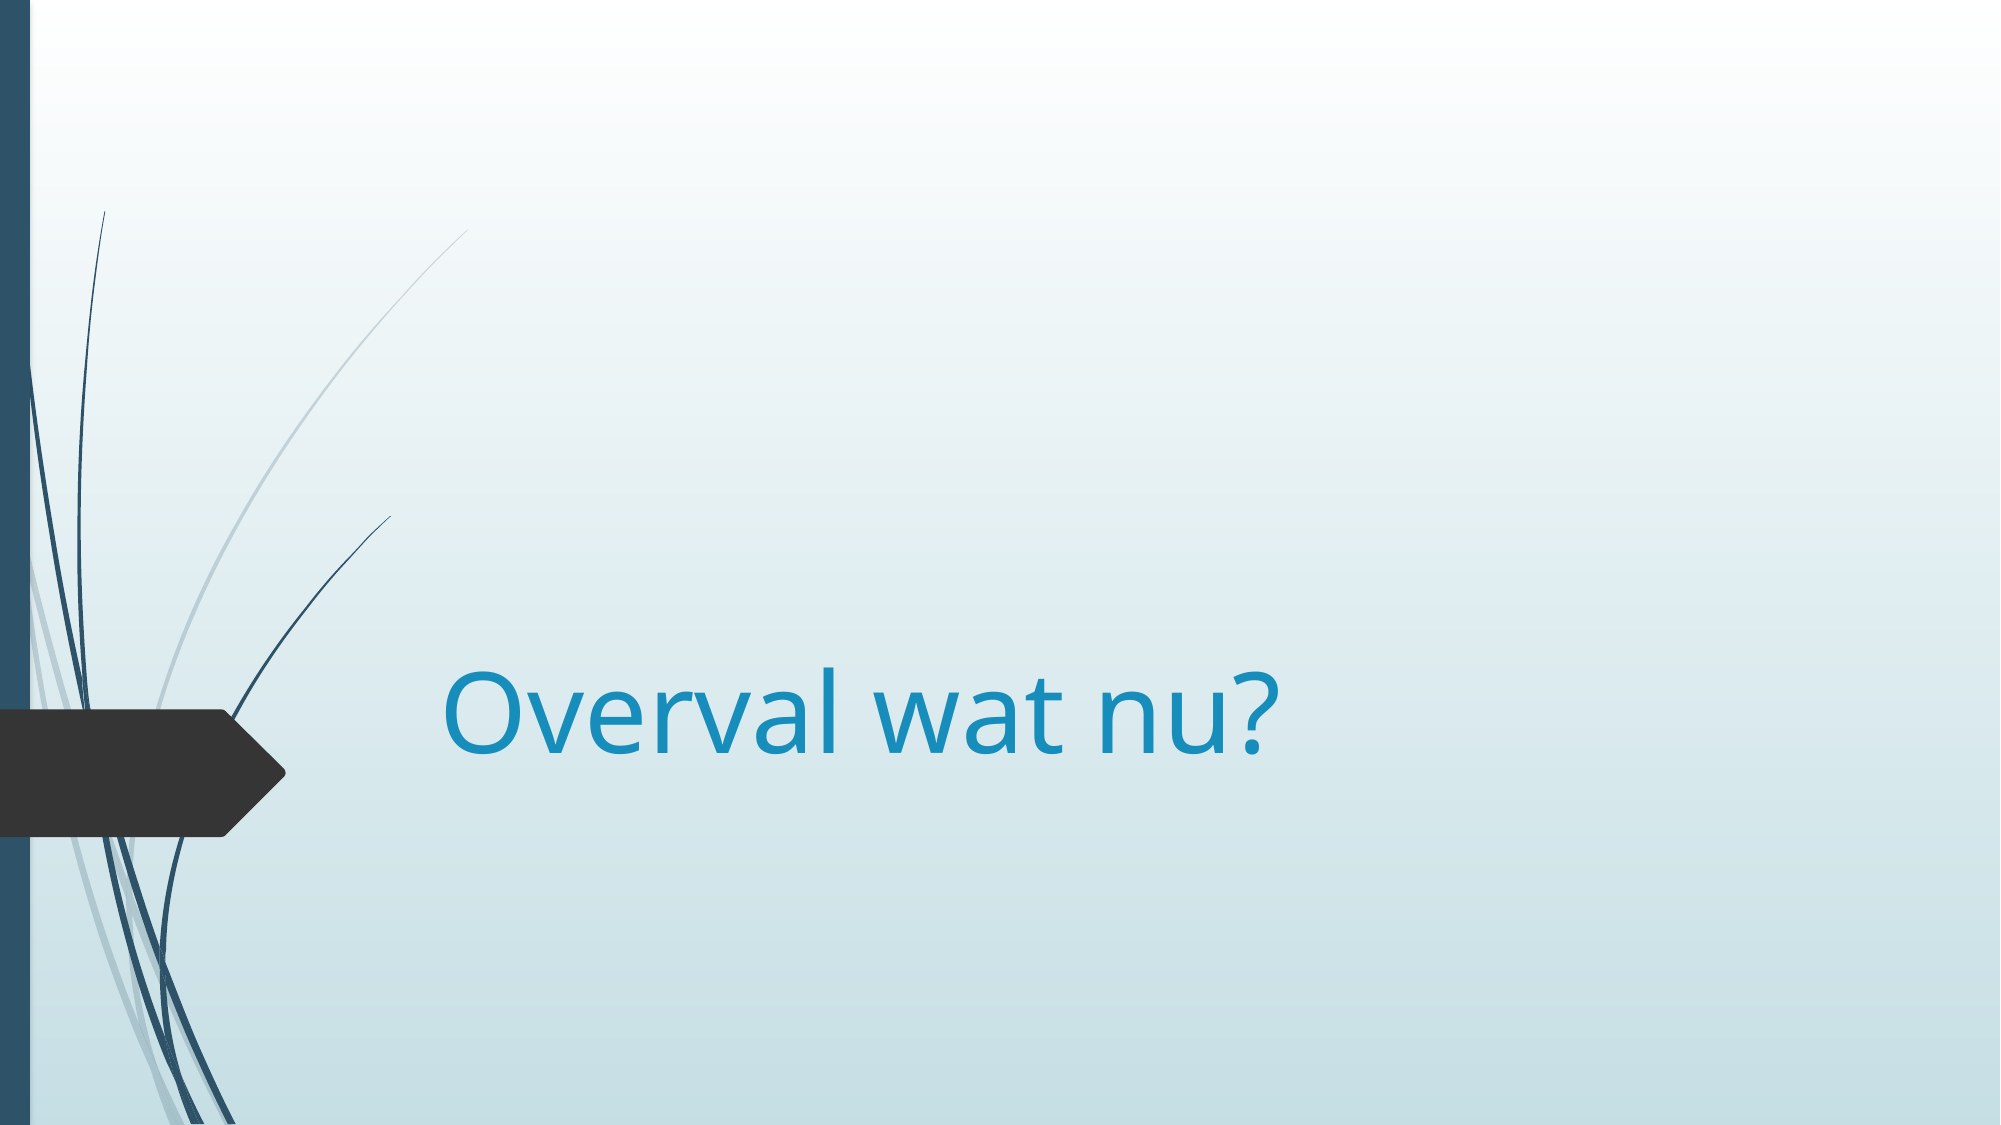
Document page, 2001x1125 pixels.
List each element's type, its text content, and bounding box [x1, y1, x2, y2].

title Overval wat nu? [424, 412, 1888, 784]
